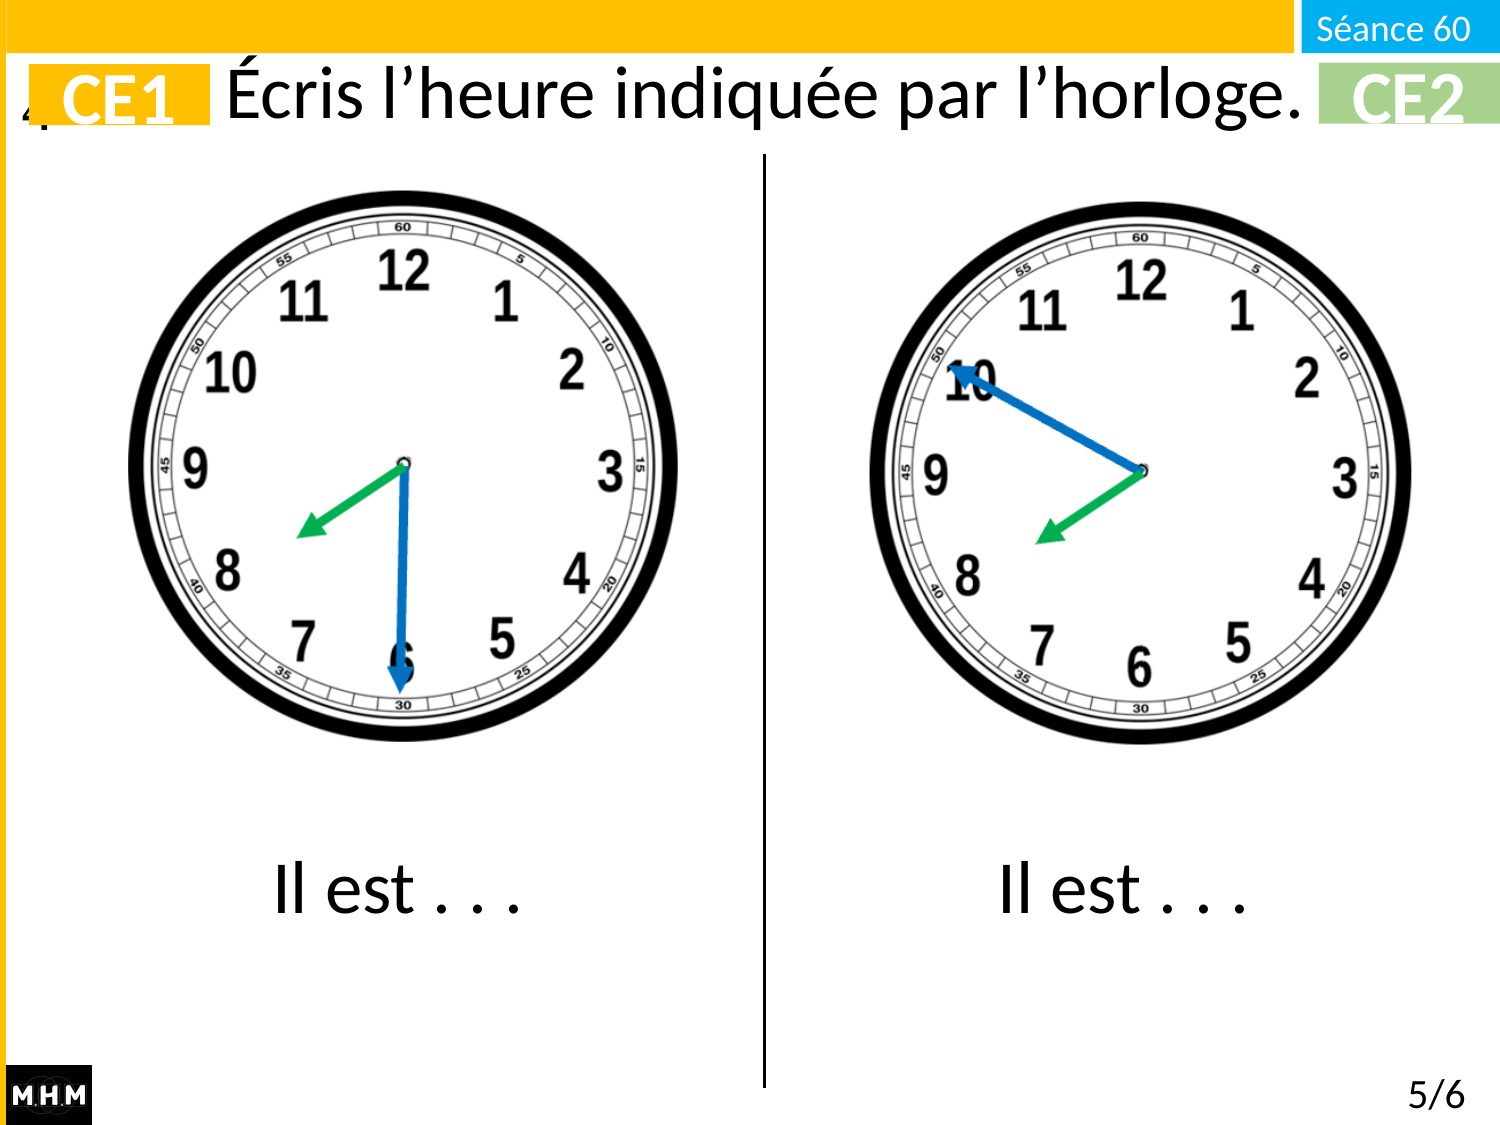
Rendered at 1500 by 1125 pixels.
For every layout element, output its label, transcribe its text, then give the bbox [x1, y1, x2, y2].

text_box CE1 [28, 63, 211, 126]
list 5/6 [1373, 1064, 1500, 1125]
picture [6, 1065, 92, 1125]
text_box CE2 [1318, 62, 1500, 125]
picture [856, 196, 1425, 748]
title Écris l’heure indiquée par l’horloge. [210, 45, 1500, 145]
picture [119, 186, 687, 758]
text_box Il est . . . [257, 839, 648, 939]
text_box Il est . . . [982, 839, 1374, 939]
